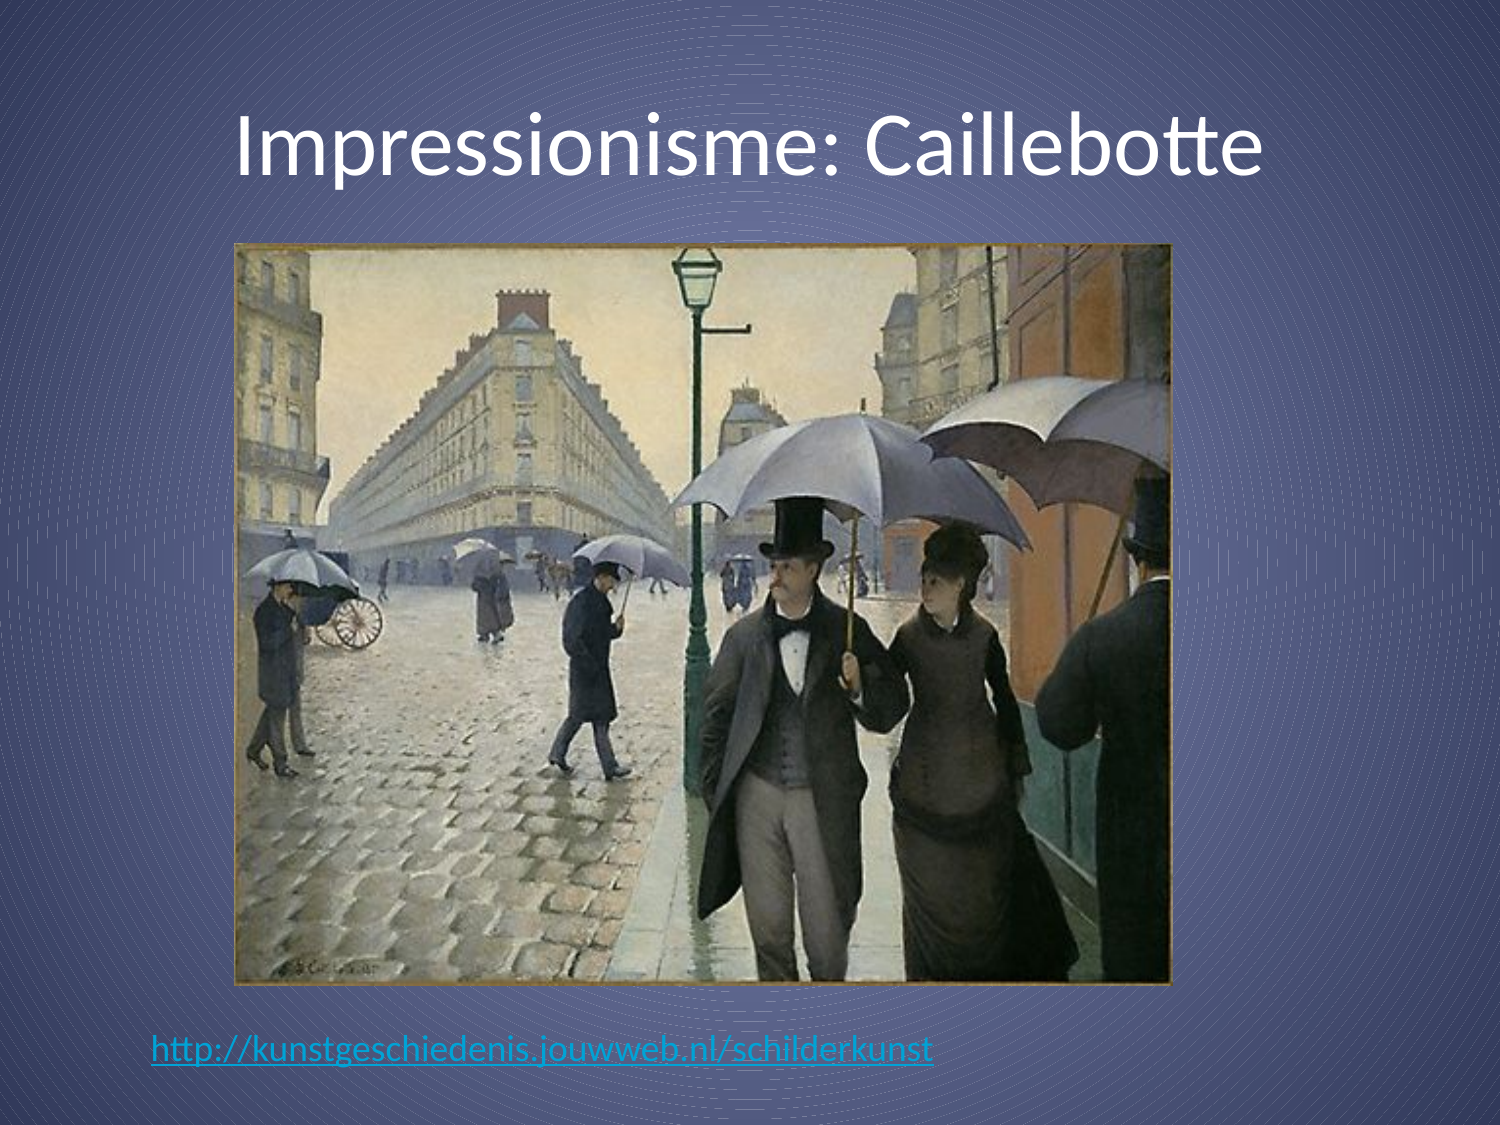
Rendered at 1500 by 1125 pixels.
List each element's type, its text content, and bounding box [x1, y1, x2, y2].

text_box http://kunstgeschiedenis.jouwweb.nl/schilderkunst [135, 994, 1366, 1122]
title Impressionisme: Caillebotte [75, 45, 1425, 233]
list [41, 243, 1367, 987]
